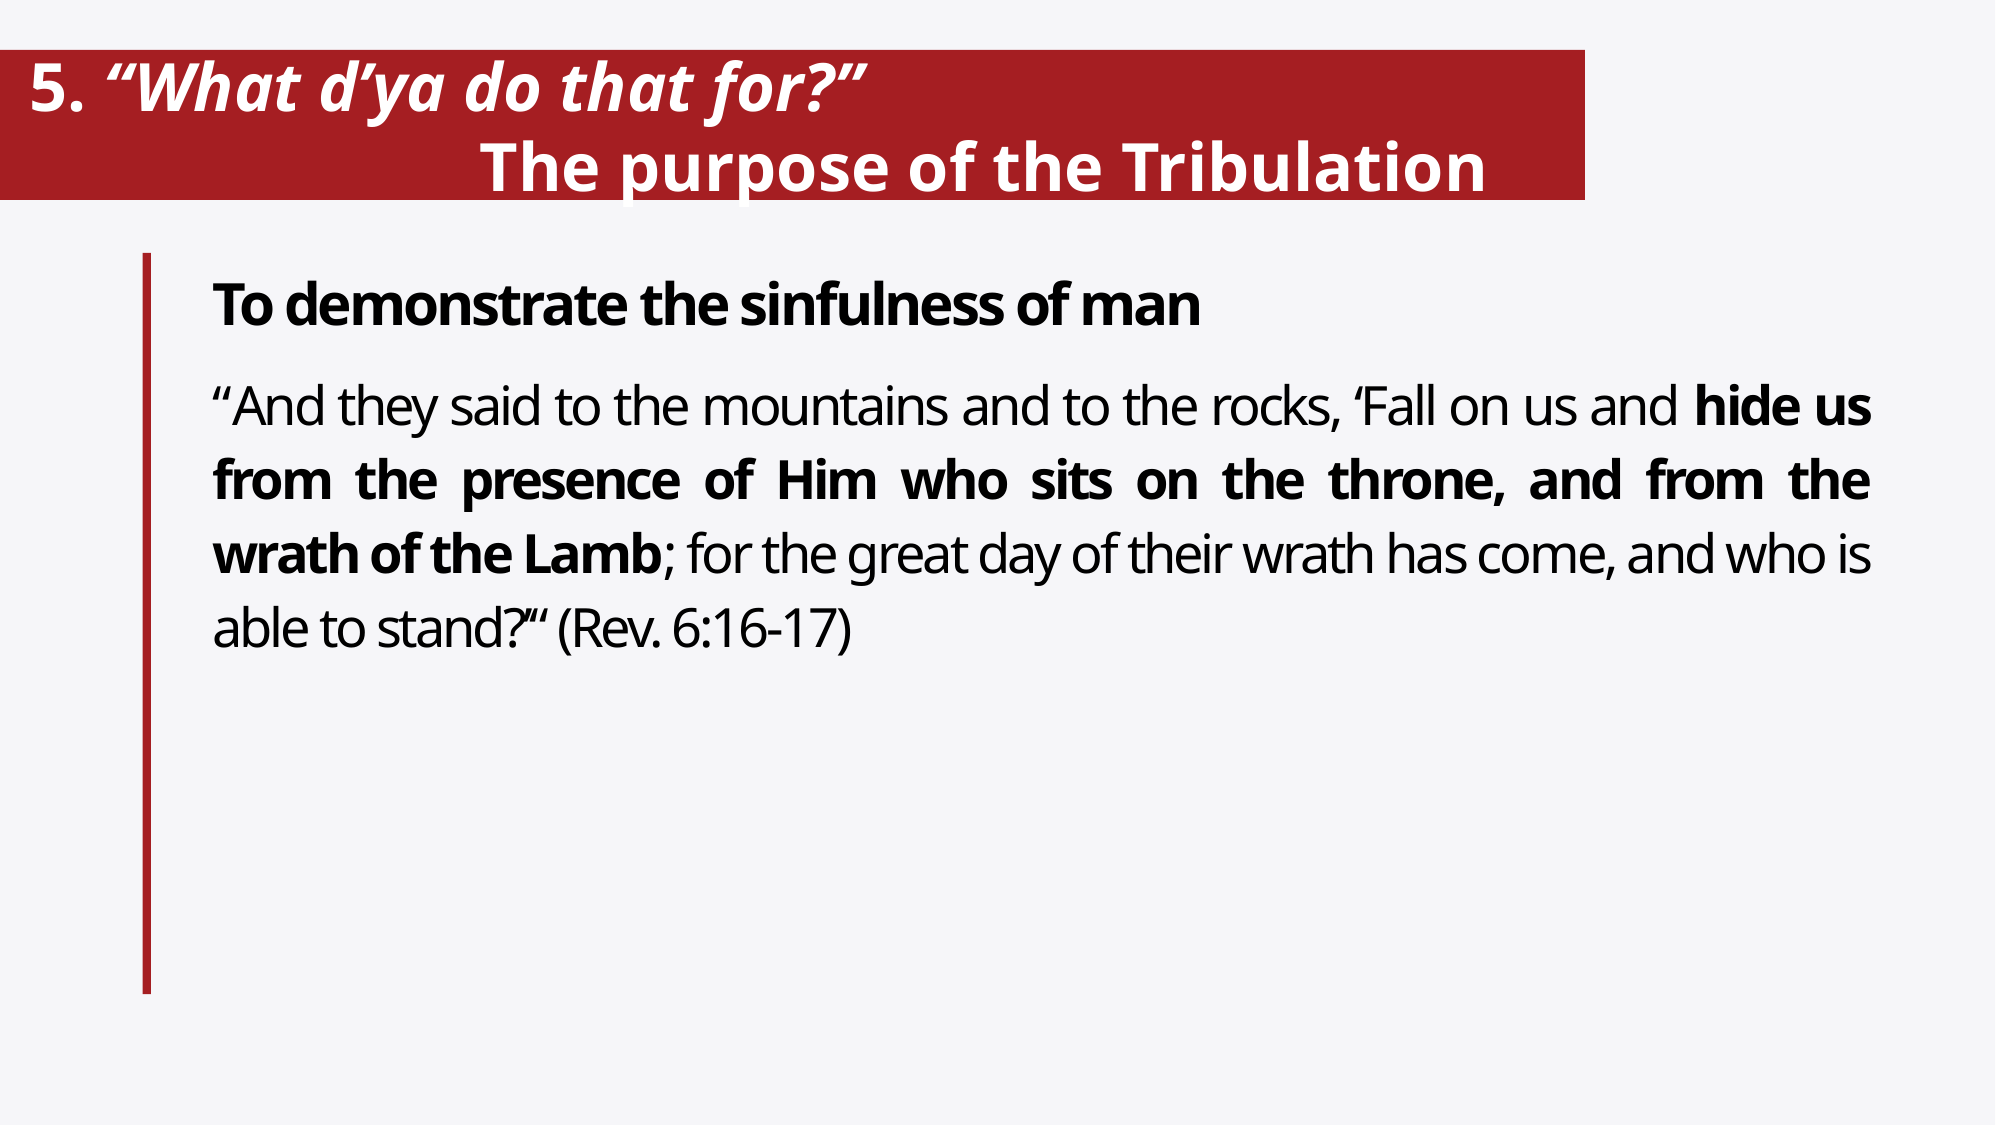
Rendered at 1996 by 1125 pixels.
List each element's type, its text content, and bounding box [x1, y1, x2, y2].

title 5. “What d’ya do that for?” The purpose of the Tribulation [14, 62, 1810, 188]
subtitle To demonstrate the sinfulness of man “And they said to the mountains and to the rocks, ‘Fall on us and hide us from the presence of Him who sits on the throne, and from the wrath of the Lamb; for the great day of their wrath has come, and who is able to stand?’“ (Rev. 6:16-17) [197, 249, 1885, 1000]
